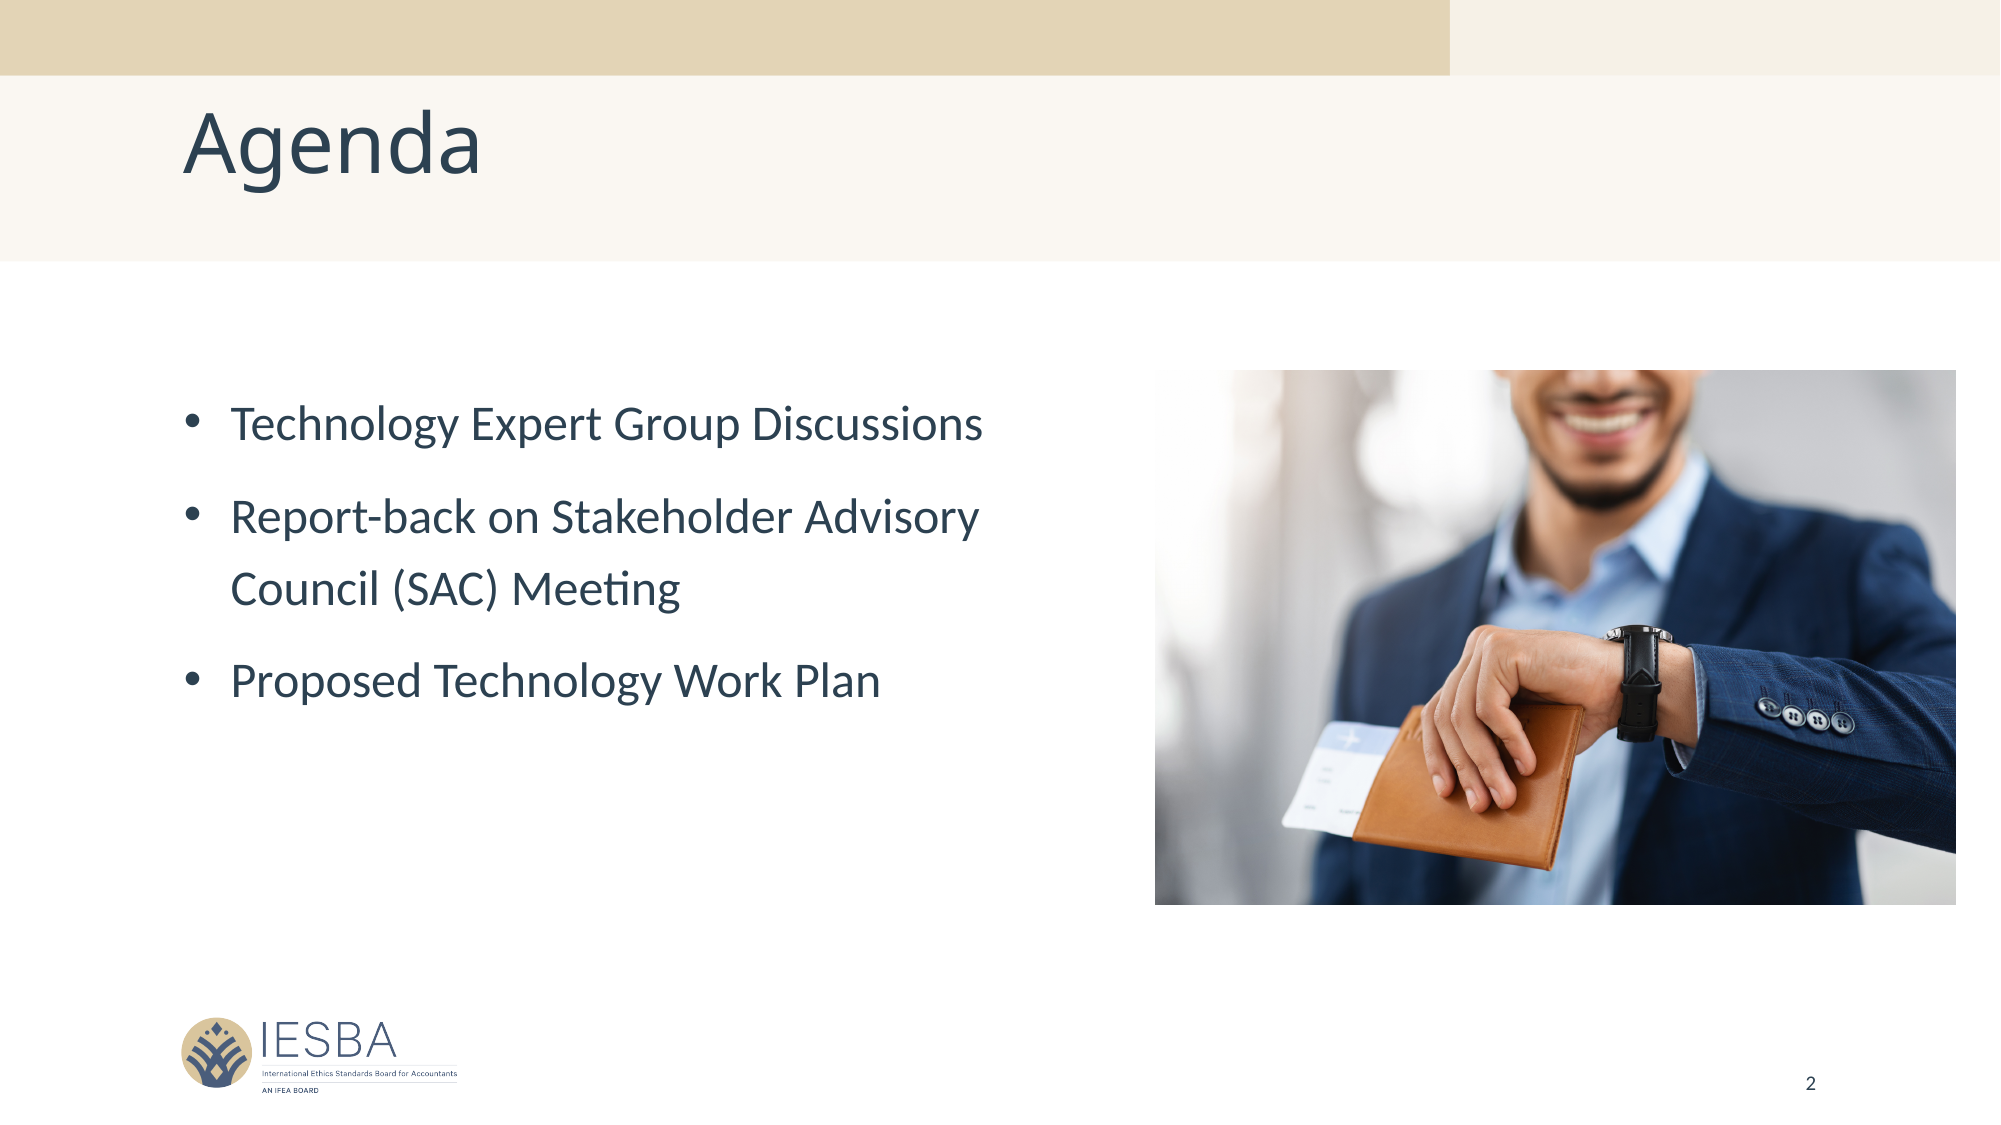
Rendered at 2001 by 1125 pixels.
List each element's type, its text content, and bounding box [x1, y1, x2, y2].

slide_number 2 [1760, 1039, 1832, 1125]
title Agenda [168, 93, 1832, 185]
picture [1155, 370, 1957, 905]
list Technology Expert Group Discussions Report-back on Stakeholder Advisory Council (SAC) Meeting Proposed Technology Work Plan [168, 370, 1109, 975]
picture [168, 1001, 475, 1111]
